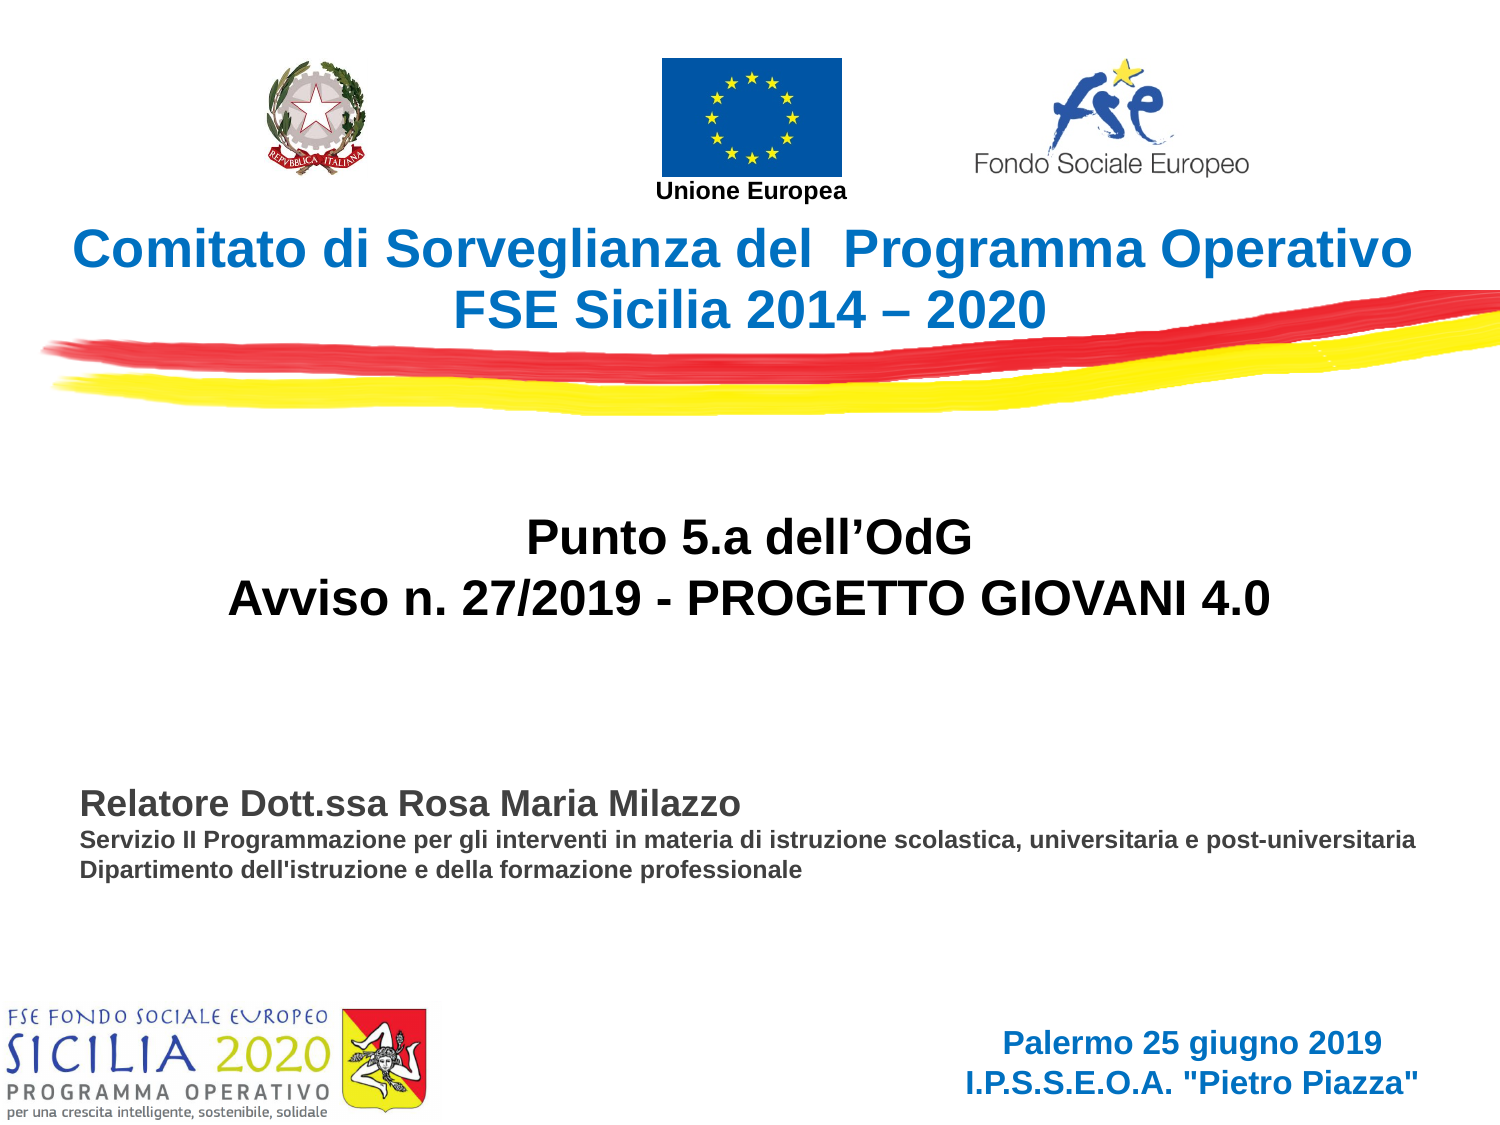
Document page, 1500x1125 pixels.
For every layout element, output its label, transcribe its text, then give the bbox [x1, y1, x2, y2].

picture [0, 290, 1500, 421]
picture [2, 1001, 442, 1123]
text_box Comitato di Sorveglianza del Programma Operativo FSE Sicilia 2014 – 2020 [36, 210, 1466, 289]
text_box Relatore Dott.ssa Rosa Maria Milazzo Servizio II Programmazione per gli interventi in materia di istruzione scolastica, universitaria e post-universitaria Dipartimento dell'istruzione e della formazione professionale [64, 771, 1438, 892]
picture [229, 54, 1261, 231]
text_box Palermo 25 giugno 2019 I.P.S.S.E.O.A. "Pietro Piazza" [924, 1013, 1462, 1109]
text_box Punto 5.a dell’OdG Avviso n. 27/2019 - PROGETTO GIOVANI 4.0 [0, 497, 1500, 633]
